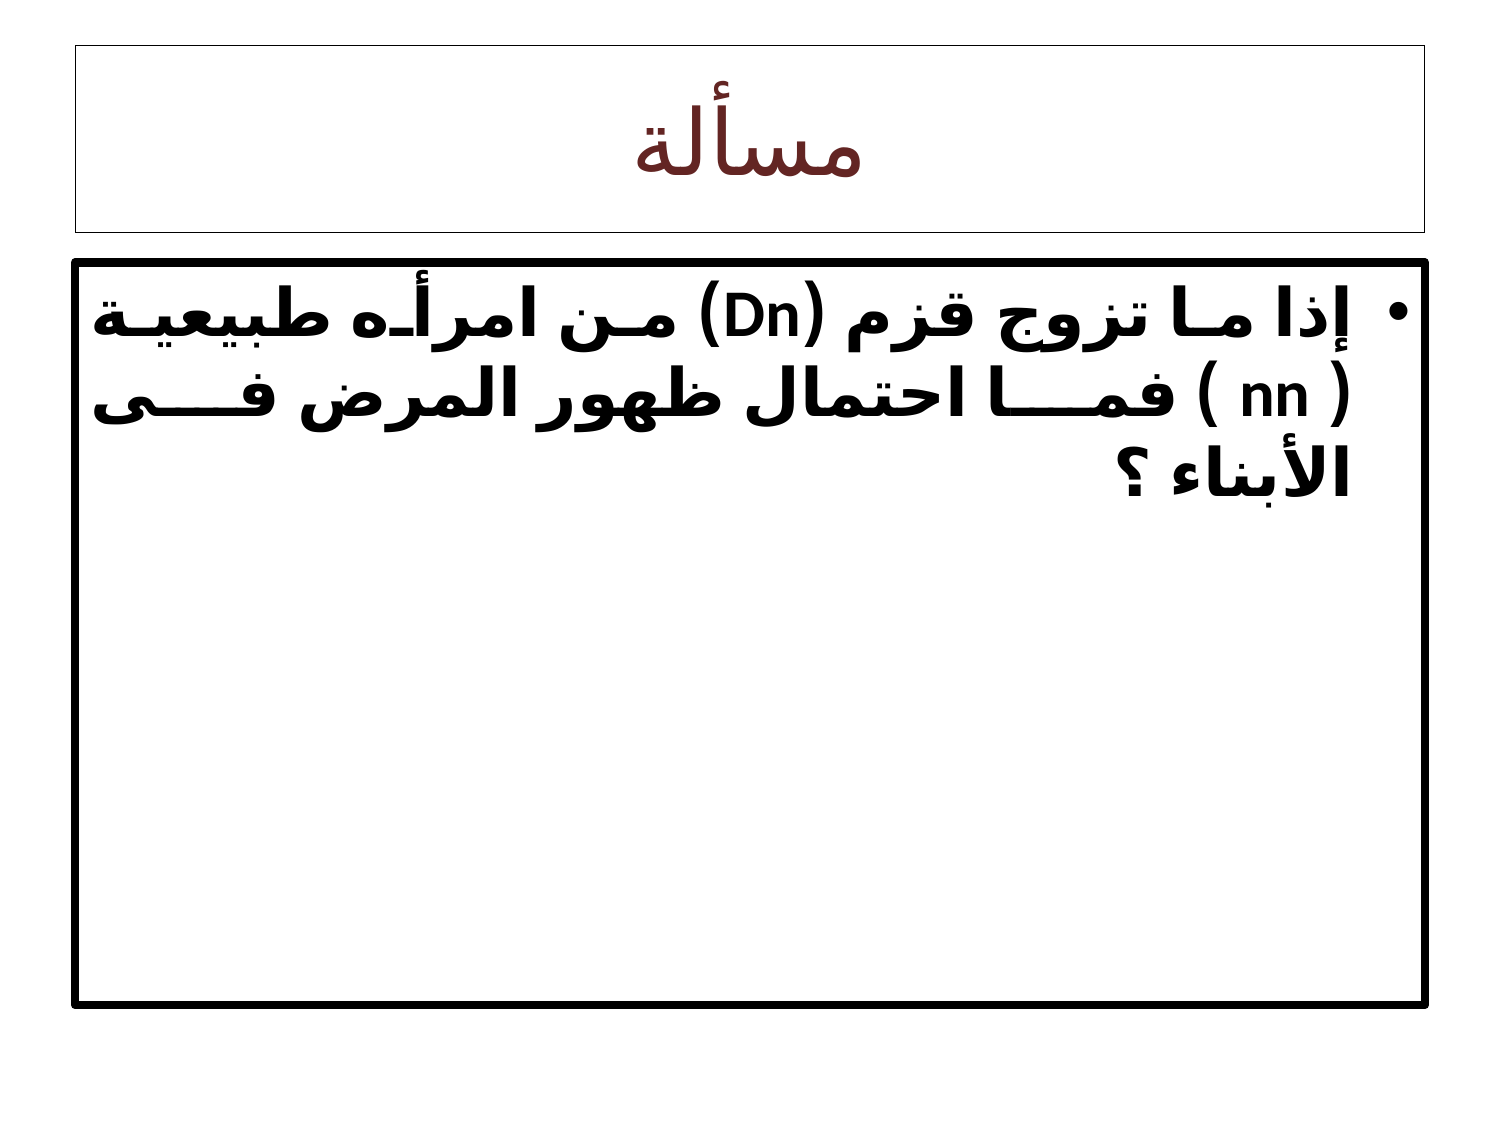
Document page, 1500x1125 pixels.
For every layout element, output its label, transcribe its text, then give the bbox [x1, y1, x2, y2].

list إذا ما تزوج قزم (Dn) من امرأه طبيعية ( nn ) فما احتمال ظهور المرض فى الأبناء ؟ [75, 262, 1425, 1005]
title مسألة [75, 45, 1425, 233]
